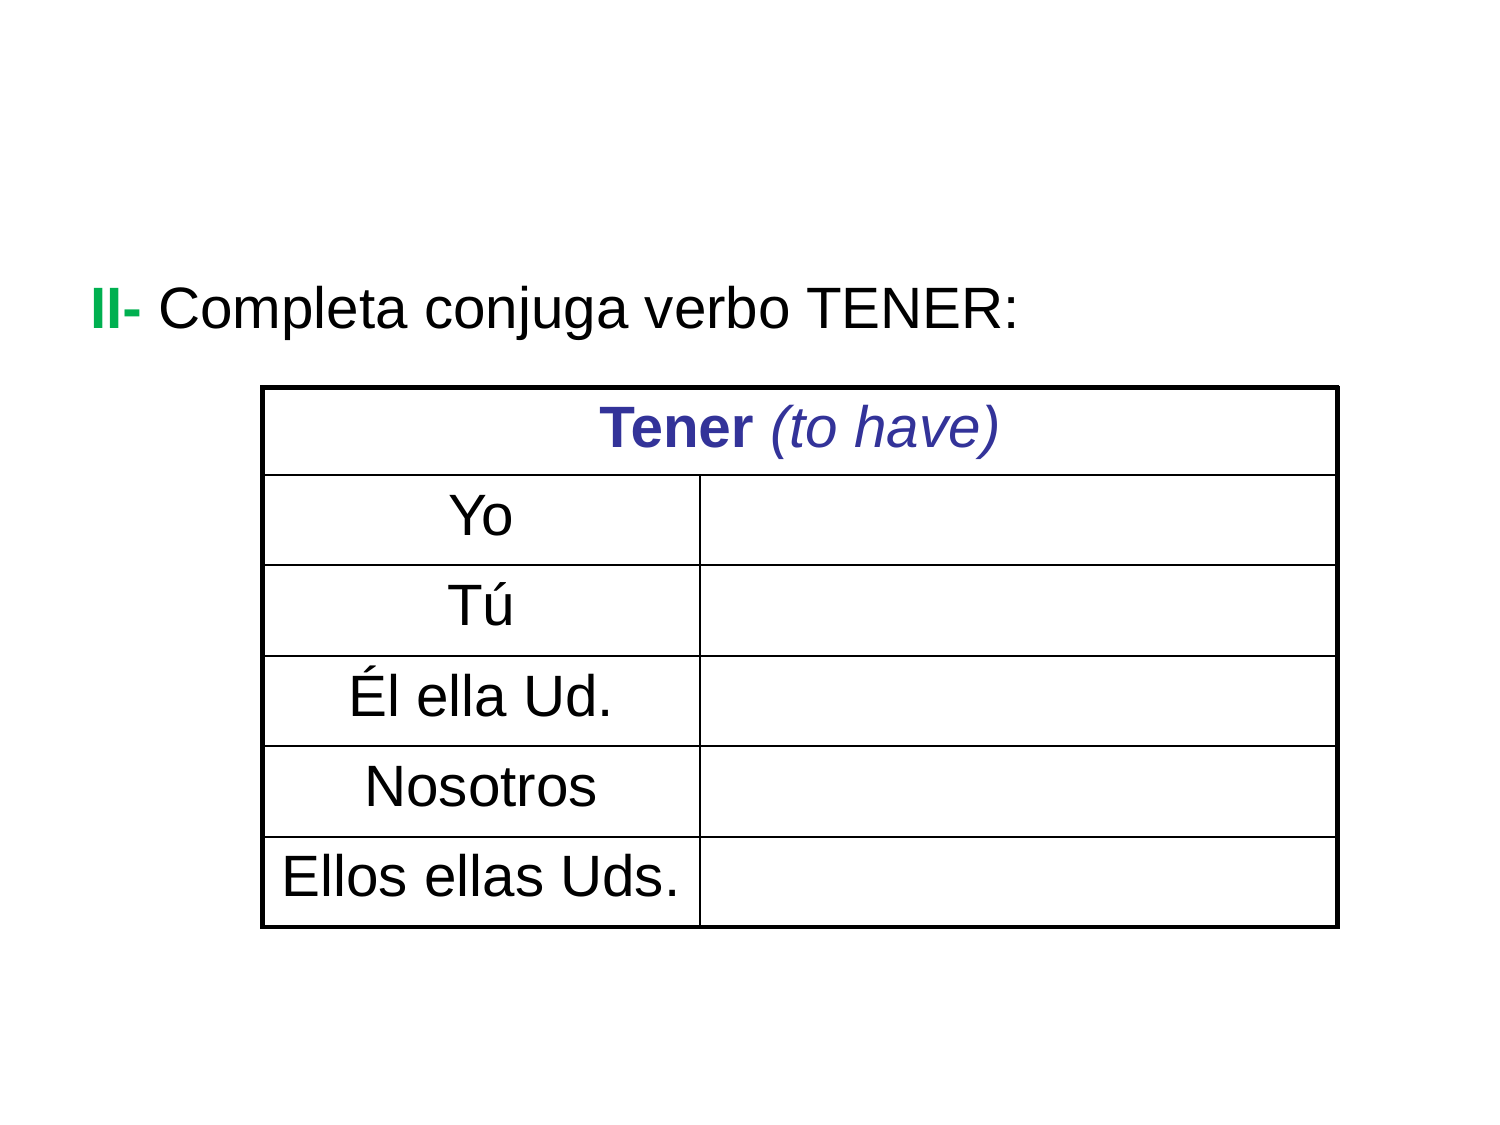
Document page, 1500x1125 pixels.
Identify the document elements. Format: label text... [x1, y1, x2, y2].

table_cell Él ella Ud. [265, 657, 699, 745]
table_cell Nosotros [265, 747, 699, 836]
table_cell Tú [265, 566, 699, 655]
list II- Completa conjuga verbo TENER: [75, 262, 1425, 1005]
table_cell [701, 476, 1335, 564]
table_cell [701, 747, 1335, 836]
table_header Tener (to have) [265, 390, 1335, 474]
table_cell Yo [265, 476, 699, 564]
table_cell [701, 566, 1335, 655]
table_cell [701, 657, 1335, 745]
table_cell [701, 838, 1335, 925]
table_cell Ellos ellas Uds. [265, 838, 699, 925]
